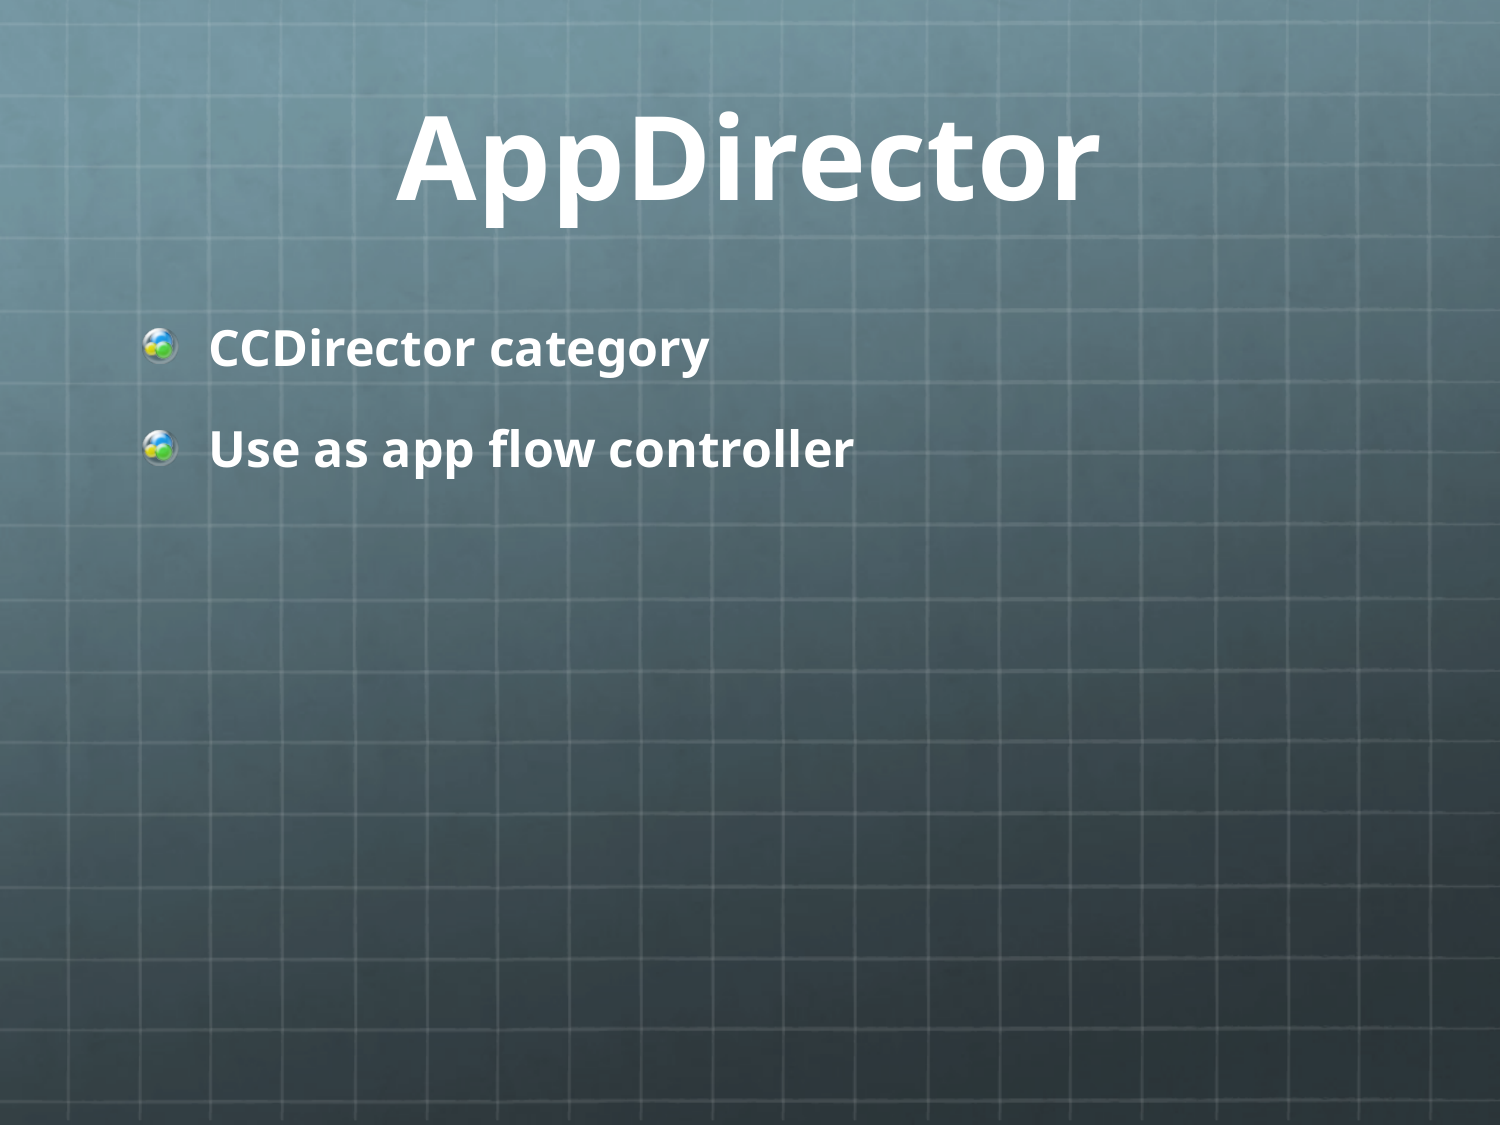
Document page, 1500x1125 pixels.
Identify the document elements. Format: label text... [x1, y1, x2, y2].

list CCDirector category Use as app flow controller [127, 308, 1372, 958]
picture [0, 0, 1500, 1125]
title AppDirector [127, 17, 1372, 289]
